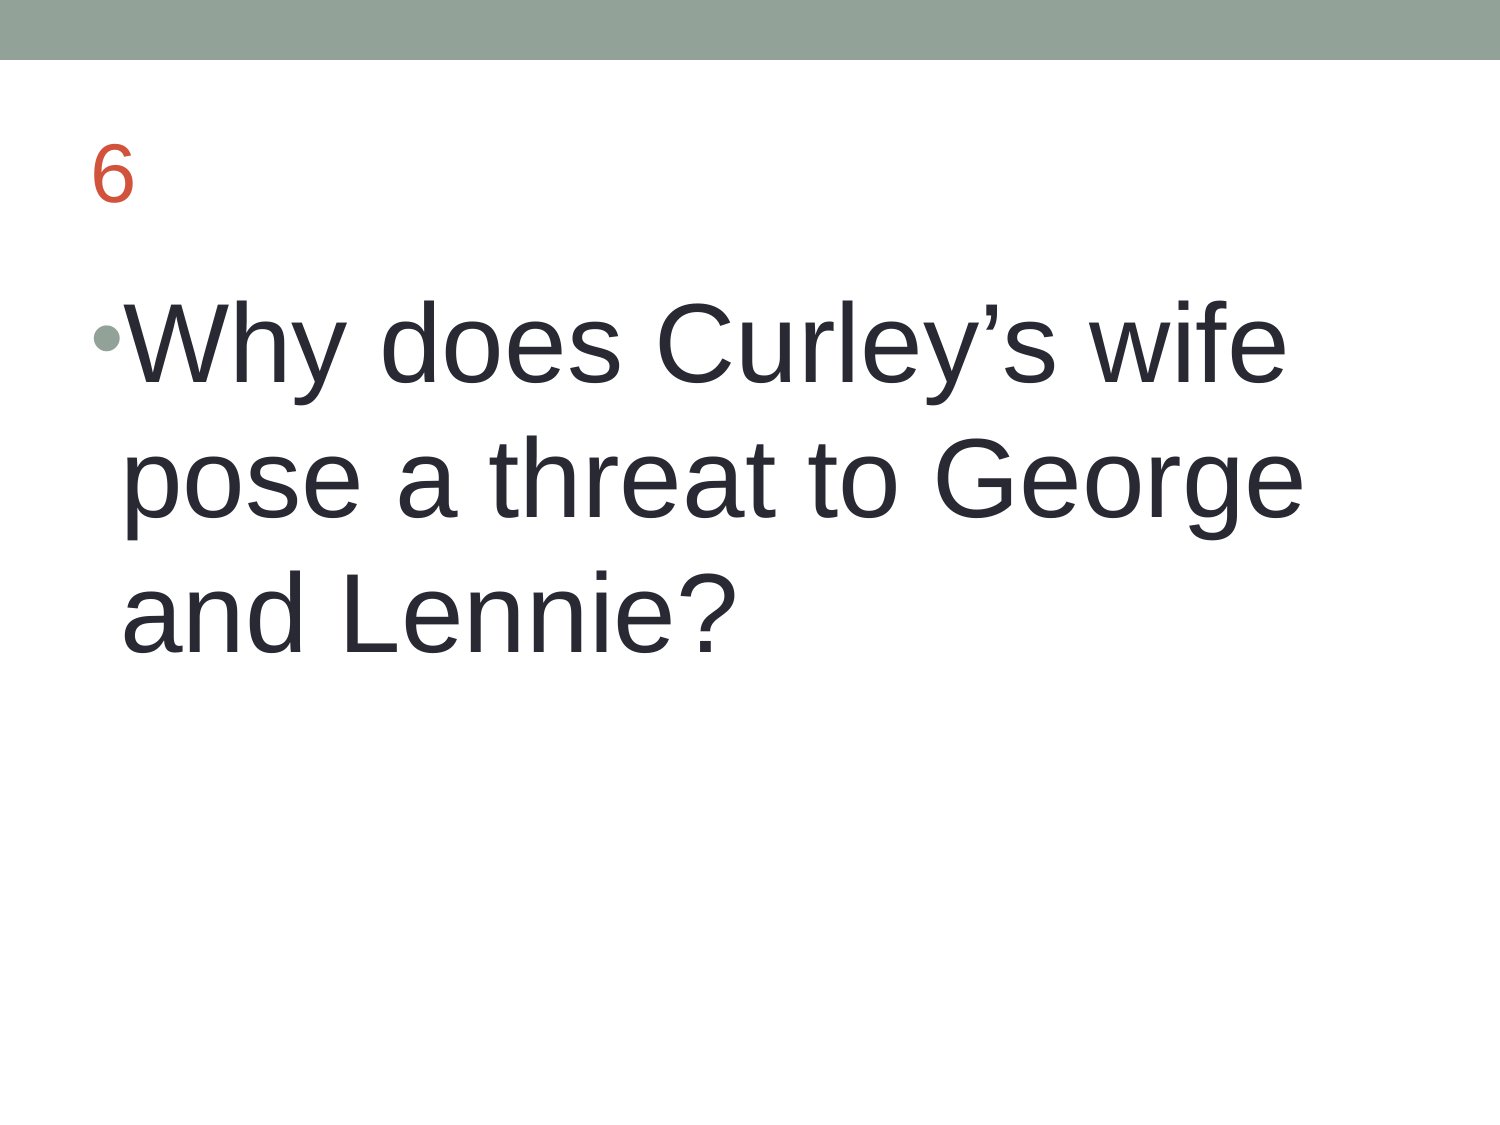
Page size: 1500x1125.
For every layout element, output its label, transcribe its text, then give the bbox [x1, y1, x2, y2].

title 6 [75, 87, 1425, 250]
list Why does Curley’s wife pose a threat to George and Lennie? [75, 262, 1425, 1063]
